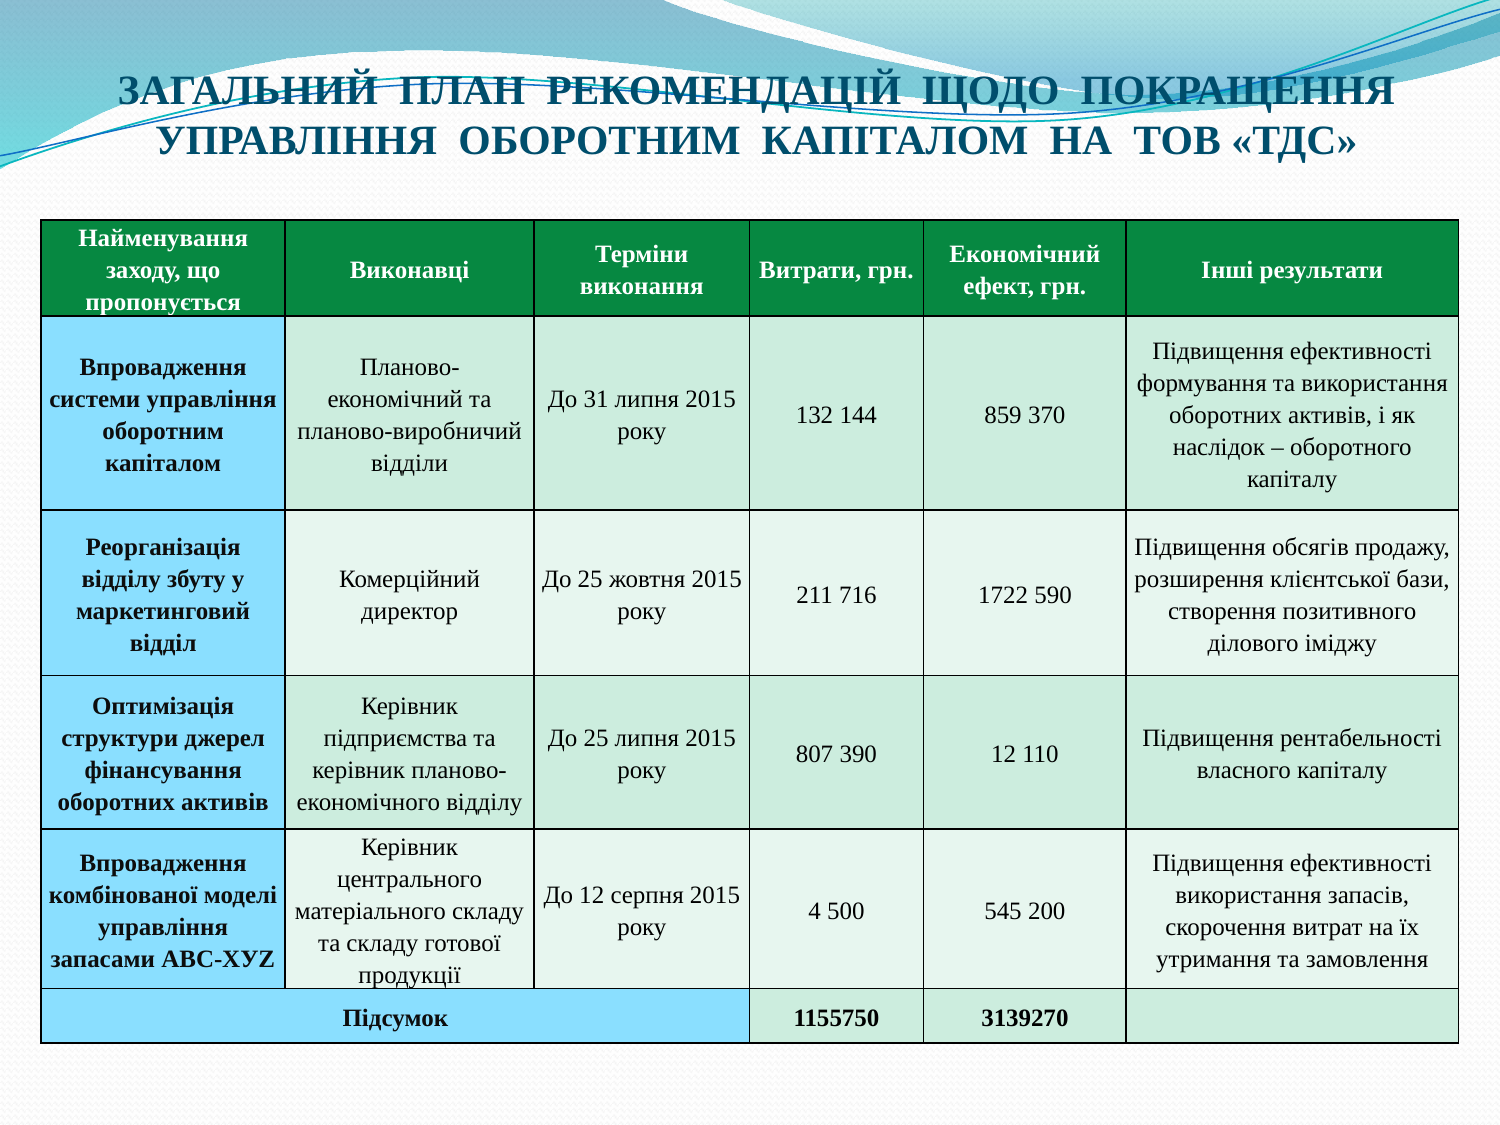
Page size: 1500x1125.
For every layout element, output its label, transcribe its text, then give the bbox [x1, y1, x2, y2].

table_cell Реорганізація відділу збуту у маркетинговий відділ [42, 511, 284, 675]
table_header Виконавці [286, 221, 533, 315]
table_cell 4 500 [750, 830, 923, 988]
table_cell Керівник центрального матеріального складу та складу готової продукції [286, 830, 533, 988]
table_header Витрати, грн. [750, 221, 923, 315]
table_cell Підвищення ефективності використання запасів, скорочення витрат на їх утримання та замовлення [1127, 830, 1458, 988]
table_cell Впровадження комбінованої моделі управління запасами АВС-ХУZ [42, 830, 284, 988]
table_cell Планово-економічний та планово-виробничий відділи [286, 317, 533, 509]
table_cell [1127, 989, 1458, 1042]
table_cell До 25 липня 2015 року [535, 676, 749, 828]
table_cell Підвищення рентабельності власного капіталу [1127, 676, 1458, 828]
table_header Економічний ефект, грн. [924, 221, 1125, 315]
table_header Інші результати [1127, 221, 1458, 315]
table_cell 1722 590 [924, 511, 1125, 675]
table_cell 132 144 [750, 317, 923, 509]
table_cell До 25 жовтня 2015 року [535, 511, 749, 675]
table_cell 859 370 [924, 317, 1125, 509]
table_cell Підвищення обсягів продажу, розширення клієнтської бази, створення позитивного ділового іміджу [1127, 511, 1458, 675]
table_cell 807 390 [750, 676, 923, 828]
table_cell Оптимізація структури джерел фінансування оборотних активів [42, 676, 284, 828]
table_cell Комерційний директор [286, 511, 533, 675]
table_cell До 31 липня 2015 року [535, 317, 749, 509]
table_header Найменування заходу, що пропонується [42, 221, 284, 315]
table_cell Підсумок [42, 989, 749, 1042]
table_cell 1155750 [750, 989, 923, 1042]
table_cell 211 716 [750, 511, 923, 675]
table_cell До 12 серпня 2015 року [535, 830, 749, 988]
table_cell Впровадження системи управління оборотним капіталом [42, 317, 284, 509]
table_cell 3139270 [924, 989, 1125, 1042]
table_cell Керівник підприємства та керівник планово-економічного відділу [286, 676, 533, 828]
table_cell 545 200 [924, 830, 1125, 988]
text_box ЗАГАЛЬНИЙ ПЛАН РЕКОМЕНДАЦІЙ ЩОДО ПОКРАЩЕННЯ УПРАВЛІННЯ ОБОРОТНИМ КАПІТАЛОМ НА ТОВ «ТДС» [41, 55, 1472, 171]
table_cell 12 110 [924, 676, 1125, 828]
table_cell Підвищення ефективності формування та використання оборотних активів, і як наслідок – оборотного капіталу [1127, 317, 1458, 509]
table_header Терміни виконання [535, 221, 749, 315]
